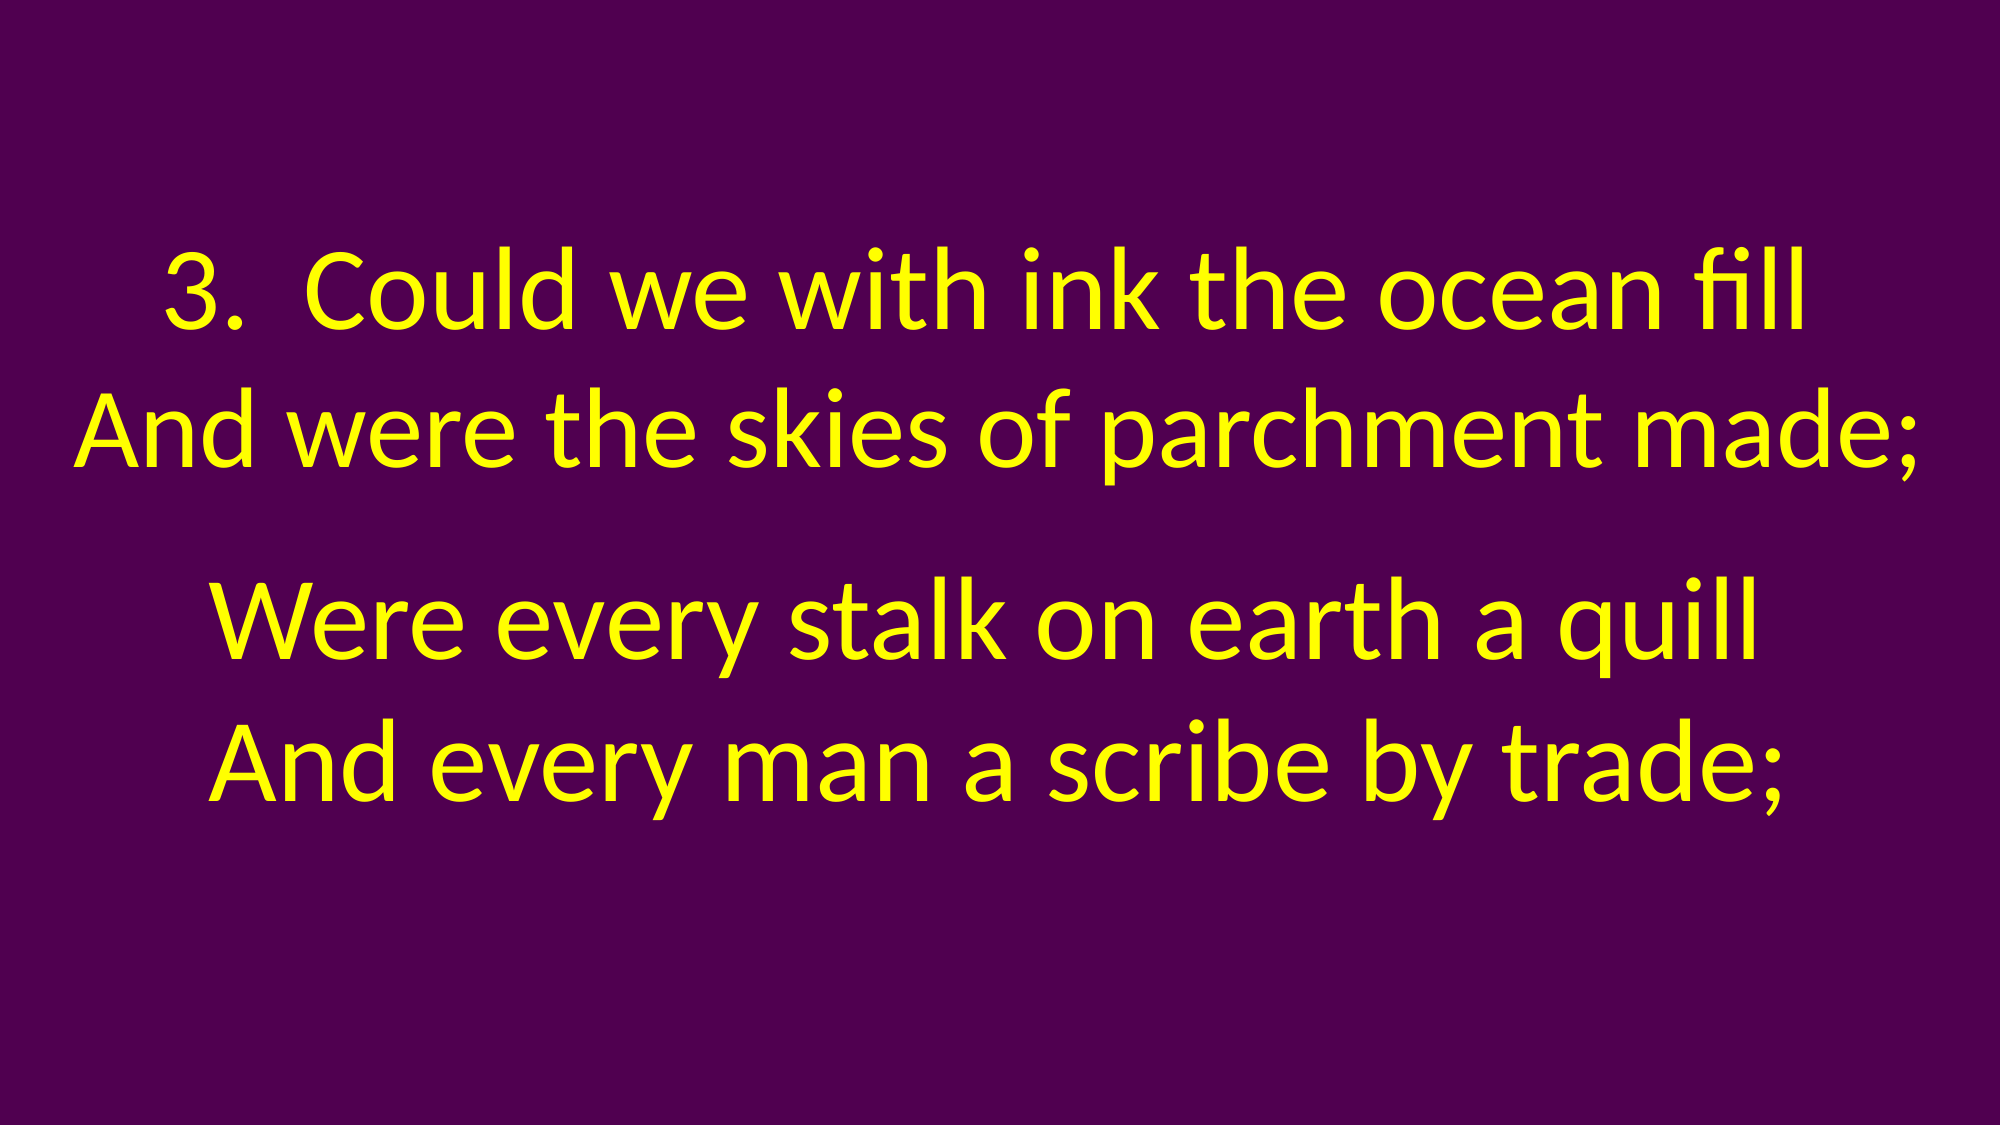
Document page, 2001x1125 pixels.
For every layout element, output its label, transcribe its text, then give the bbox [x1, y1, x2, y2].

text_box 3. Could we with ink the ocean fill And were the skies of parchment made; Were every stalk on earth a quill And every man a scribe by trade; [0, 203, 2000, 833]
